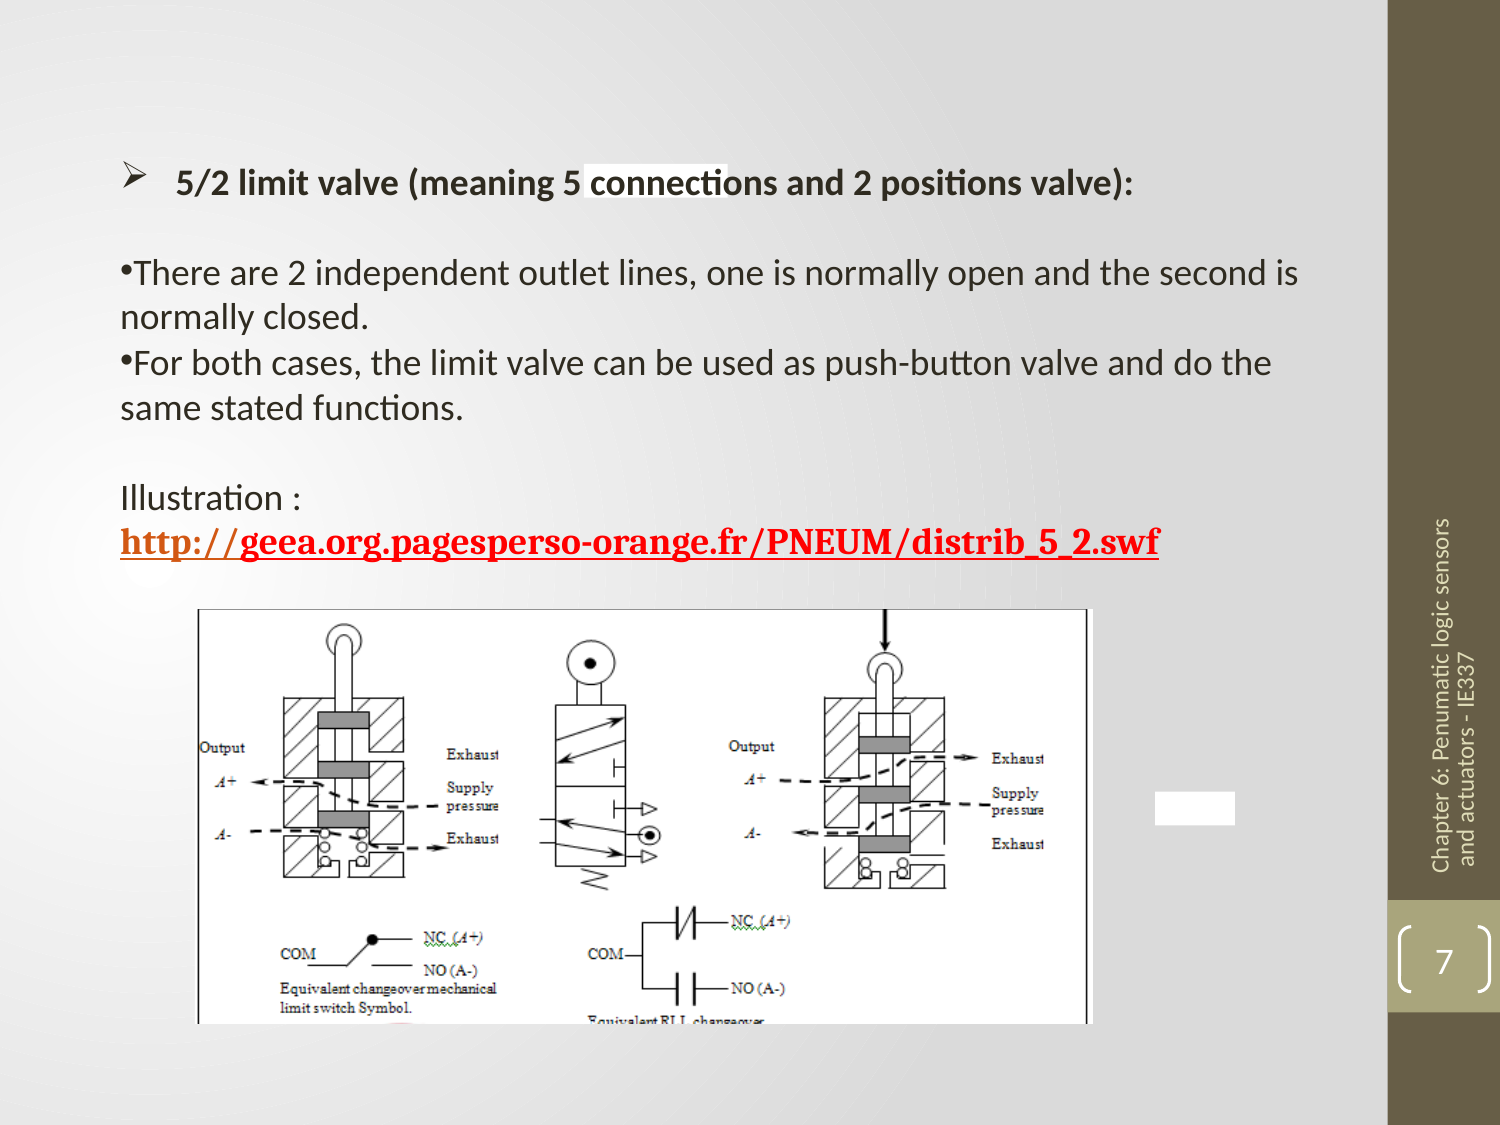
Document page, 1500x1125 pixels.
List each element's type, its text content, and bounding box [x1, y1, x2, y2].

picture [194, 609, 1094, 1024]
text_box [583, 163, 1236, 843]
slide_number 7 [1397, 925, 1492, 994]
text_box 5/2 limit valve (meaning 5 connections and 2 positions valve): There are 2 independent outlet lines, one is normally open and the second is normally closed. For both cases, the limit valve can be used as push-button valve and do the same stated functions. Illustration : http://geea.org.pagesperso-orange.fr/PNEUM/distrib_5_2.swf [105, 149, 1325, 571]
footer Chapter 6: Penumatic logic sensors and actuators - IE337 [1408, 500, 1469, 889]
